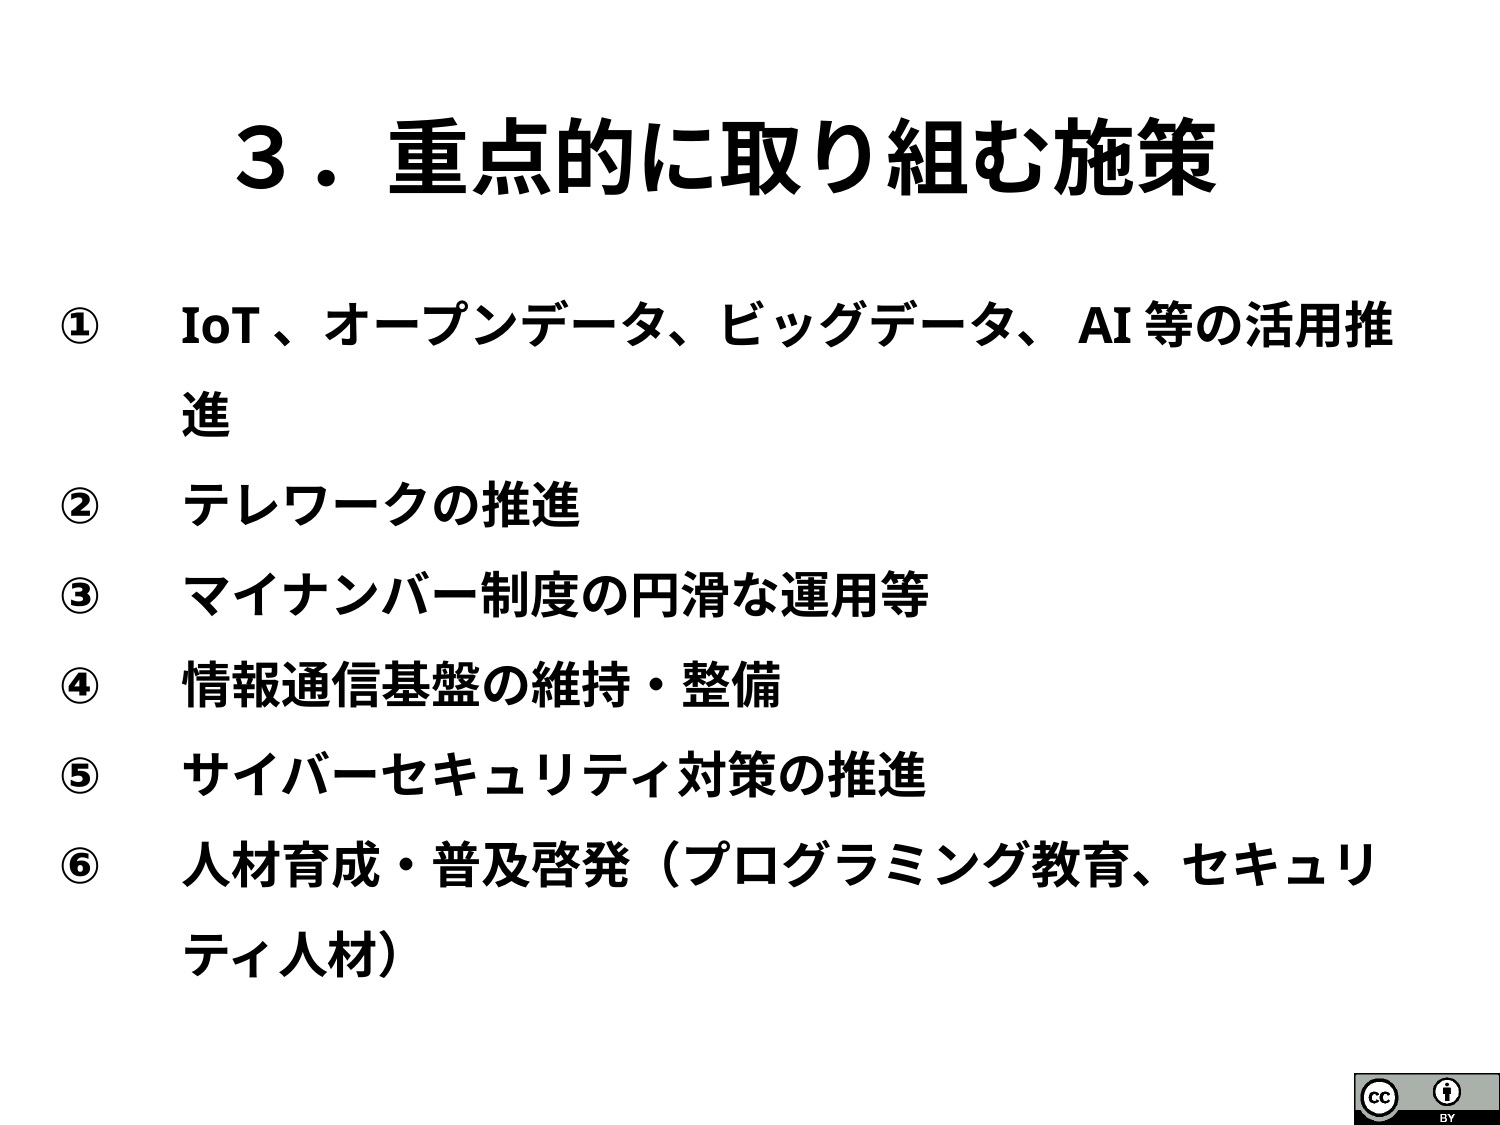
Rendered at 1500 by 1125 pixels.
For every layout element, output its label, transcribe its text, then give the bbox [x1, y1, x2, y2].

picture [1354, 1073, 1500, 1125]
text_box ３．重点的に取り組む施策 [158, 98, 1282, 213]
text_box IoT、オープンデータ、ビッグデータ、AI等の活用推進 テレワークの推進 マイナンバー制度の円滑な運用等 情報通信基盤の維持・整備 サイバーセキュリティ対策の推進 人材育成・普及啓発（プログラミング教育、セキュリティ人材） [44, 256, 1451, 992]
